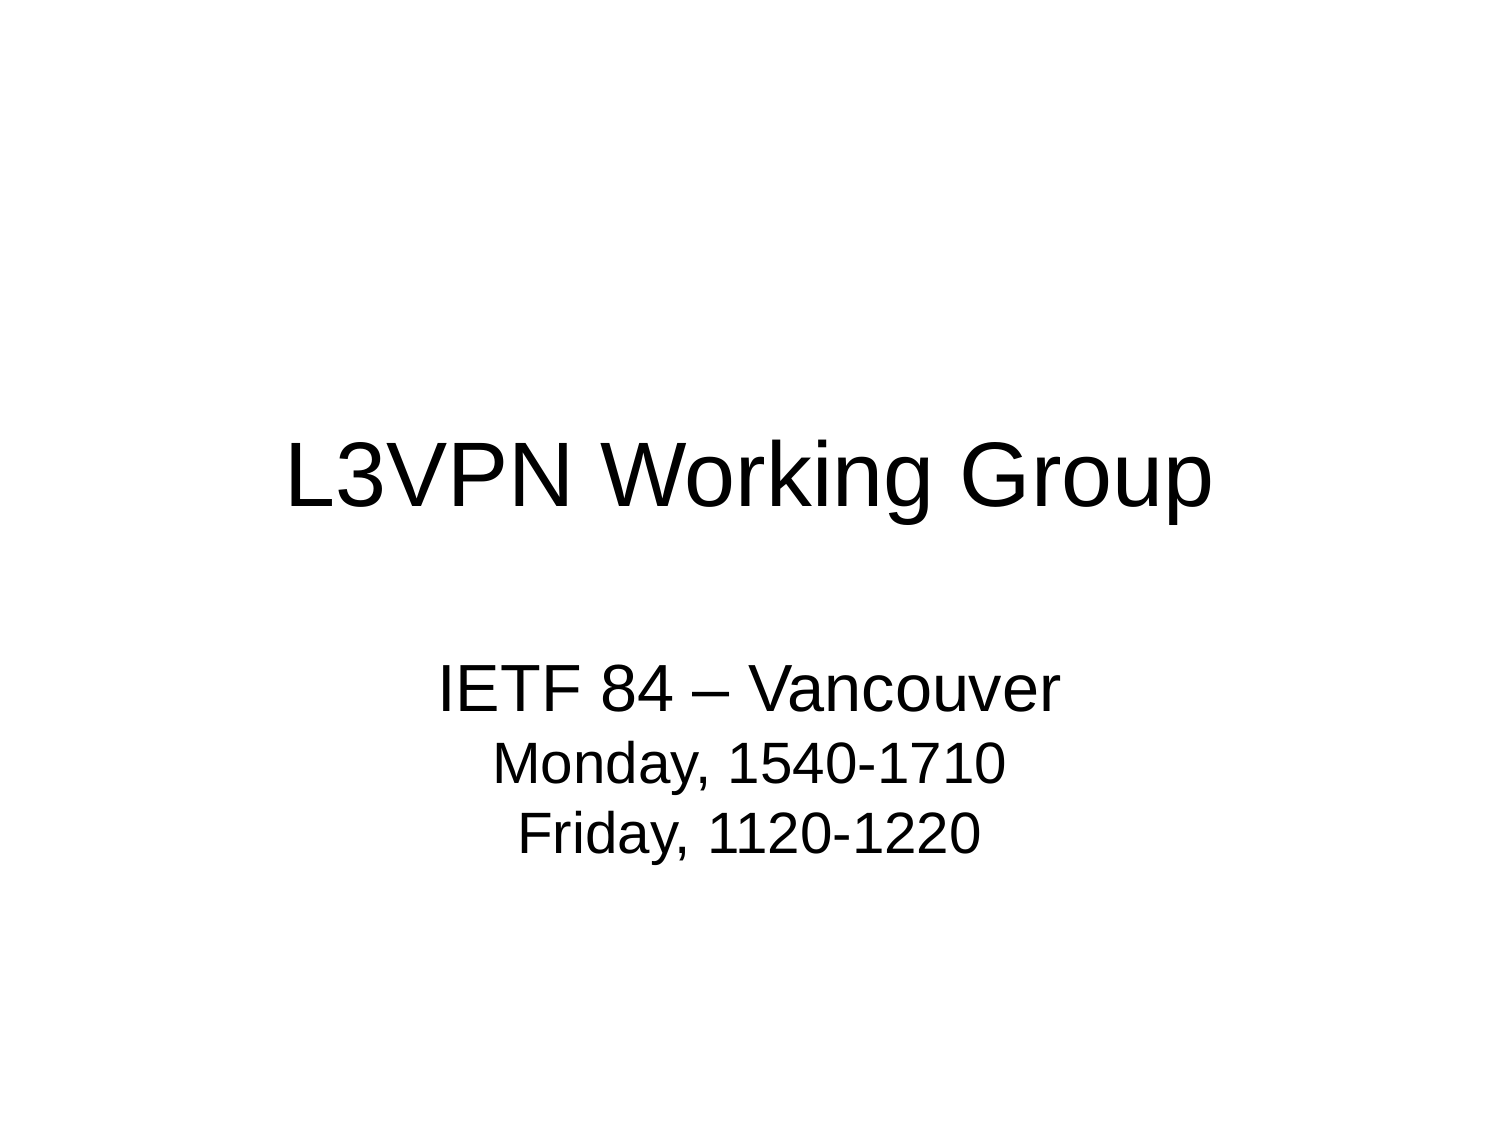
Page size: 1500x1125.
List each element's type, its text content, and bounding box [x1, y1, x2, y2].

text_box L3VPN Working Group [112, 349, 1388, 591]
text_box IETF 84 – Vancouver Monday, 1540-1710 Friday, 1120-1220 [225, 637, 1275, 925]
